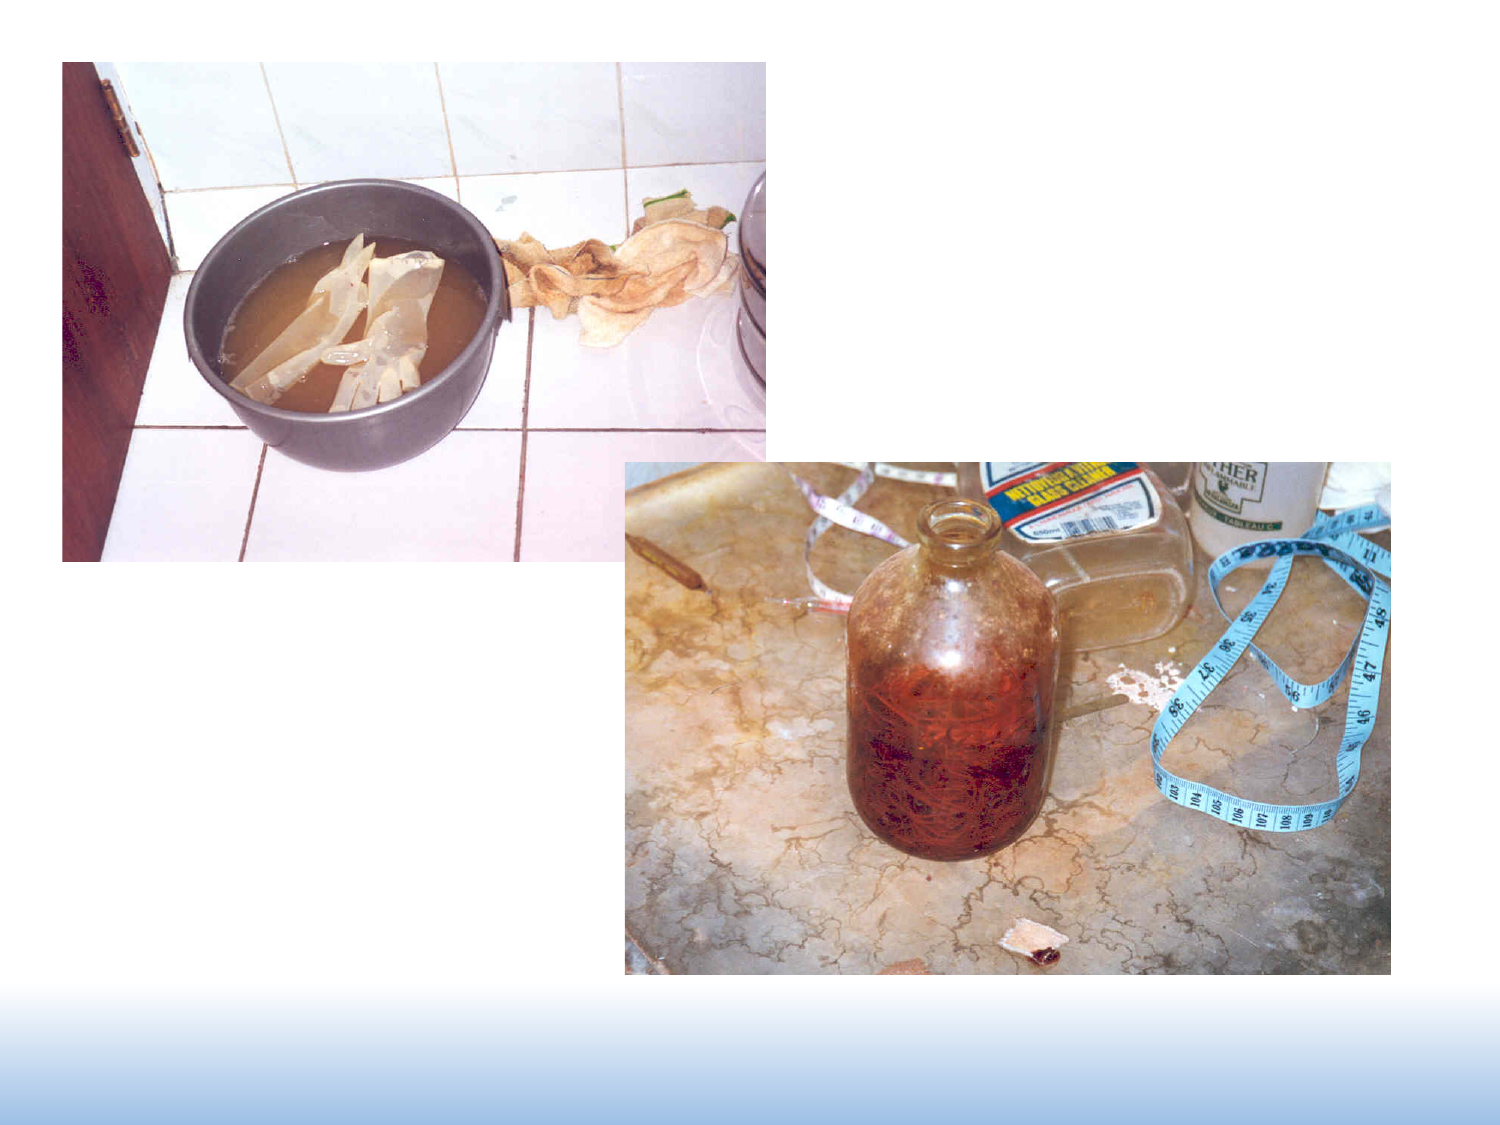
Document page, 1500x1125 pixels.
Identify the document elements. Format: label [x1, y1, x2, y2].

picture [624, 462, 1392, 976]
list [62, 62, 767, 562]
